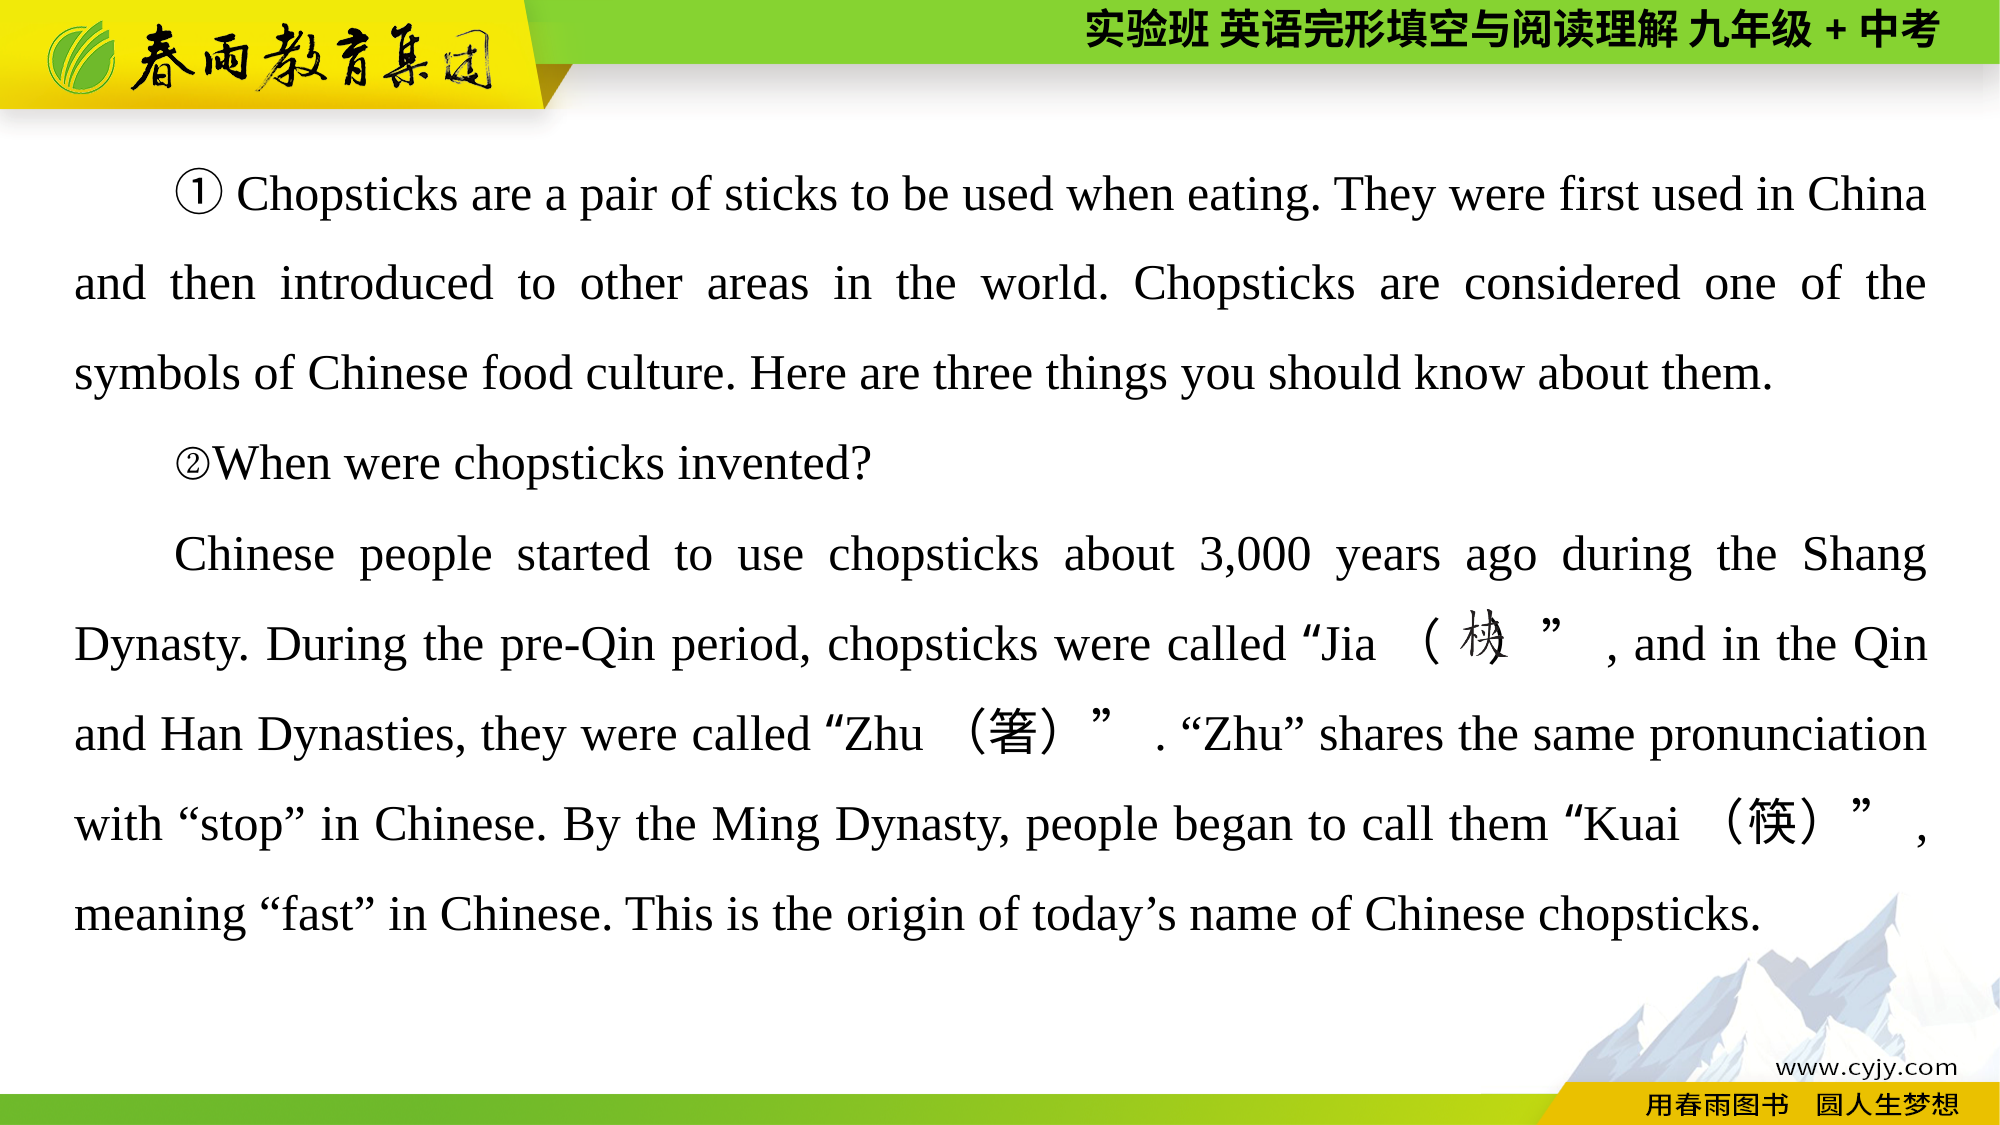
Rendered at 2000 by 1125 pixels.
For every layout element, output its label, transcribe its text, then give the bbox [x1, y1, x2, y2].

list ①Chopsticks are a pair of sticks to be used when eating. They were first used in China and then introduced to other areas in the world. Chopsticks are considered one of the symbols of Chinese food culture. Here are three things you should know about them. ②When were chopsticks invented? Chinese people started to use chopsticks about 3,000 years ago during the Shang Dynasty. During the pre-Qin period, chopsticks were called “Jia（ ）”, and in the Qin and Han Dynasties, they were called “Zhu（箸）”. “Zhu” shares the same pronunciation with “stop” in Chinese. By the Ming Dynasty, people began to call them “Kuai（筷）”, meaning “fast” in Chinese. This is the origin of today’s name of Chinese chopsticks. [59, 122, 1944, 956]
picture [0, 0, 2000, 1125]
